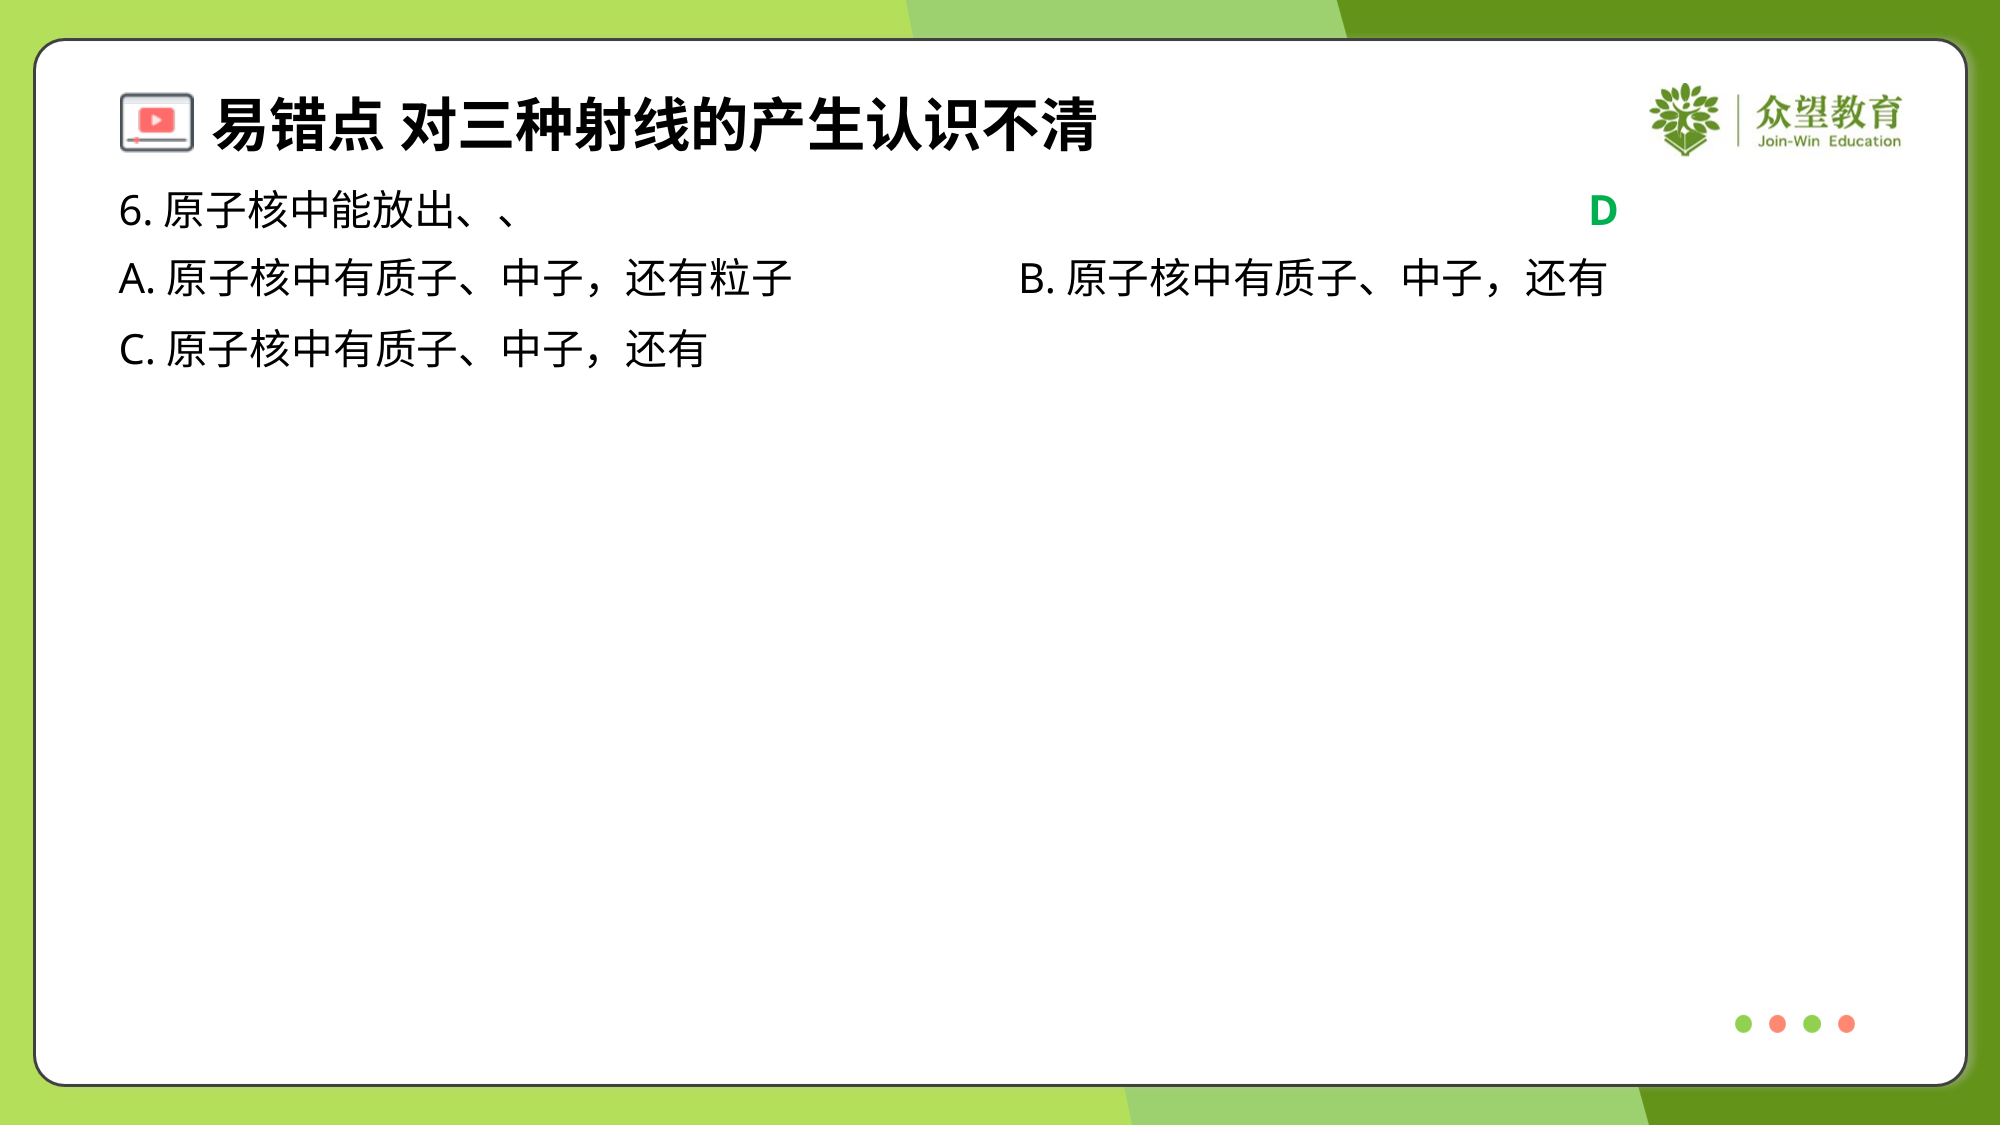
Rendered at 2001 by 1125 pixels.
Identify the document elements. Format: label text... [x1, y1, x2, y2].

picture [0, 0, 2000, 1125]
text_box D [1572, 158, 1636, 226]
